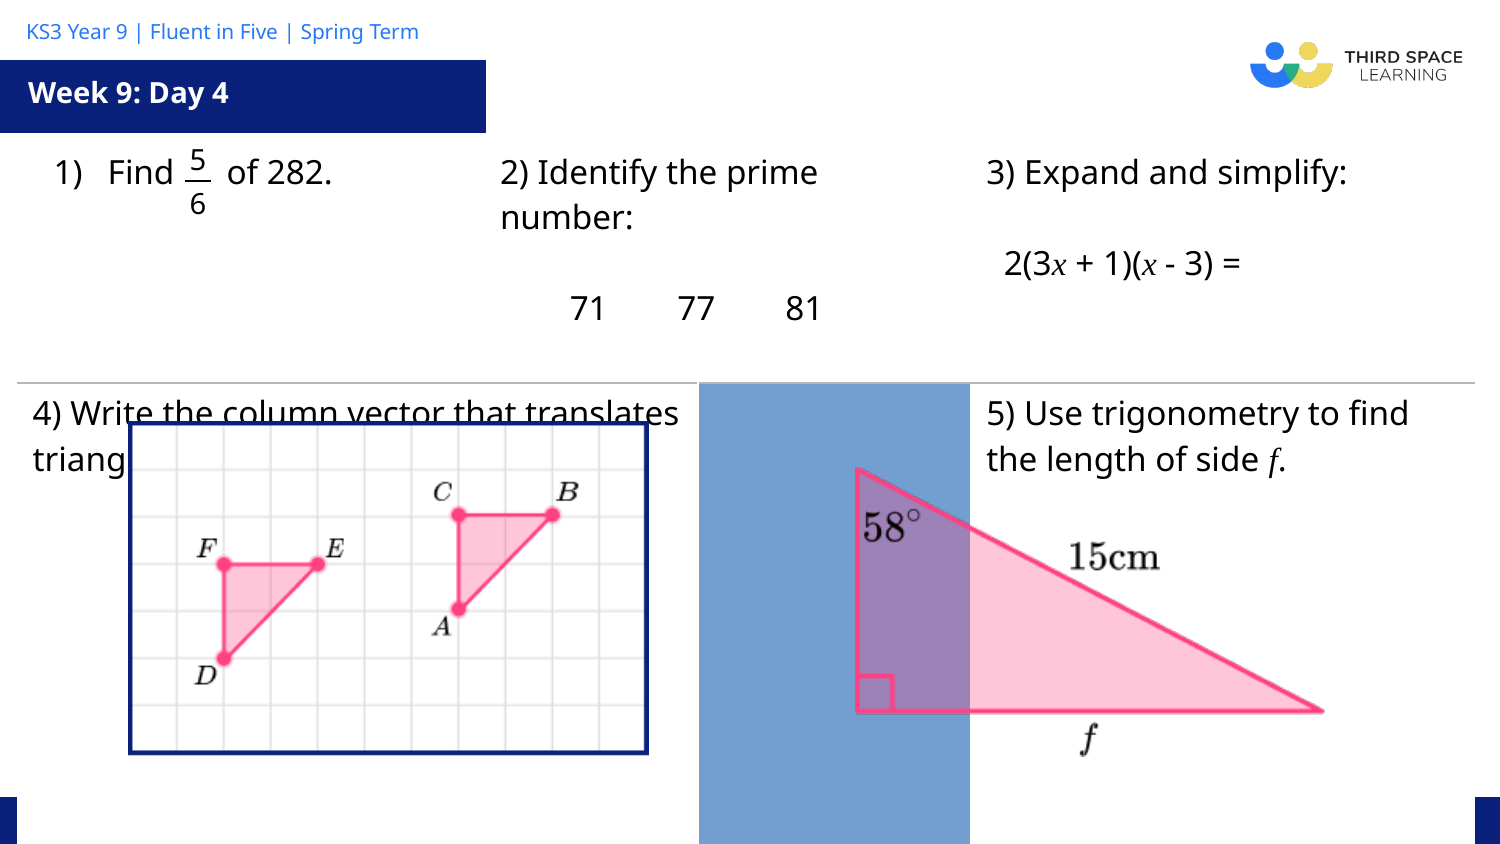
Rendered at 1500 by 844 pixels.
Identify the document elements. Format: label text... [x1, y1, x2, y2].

table_cell 4) Write the column vector that translates triangle ABC to triangle DEF. [19, 384, 697, 844]
table_header 2) Identify the prime number: 71 77 81 [486, 142, 970, 382]
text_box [184, 141, 212, 221]
text_box Week 9: Day 4 [13, 59, 383, 125]
picture [128, 421, 650, 757]
table_cell 5) Use trigonometry to find the length of side f. [972, 384, 1474, 844]
table_header Find of 282. [19, 142, 484, 382]
picture [1250, 33, 1465, 99]
picture [855, 466, 1327, 757]
table_header 3) Expand and simplify: 2(3x + 1)(x - 3) = [972, 142, 1474, 382]
